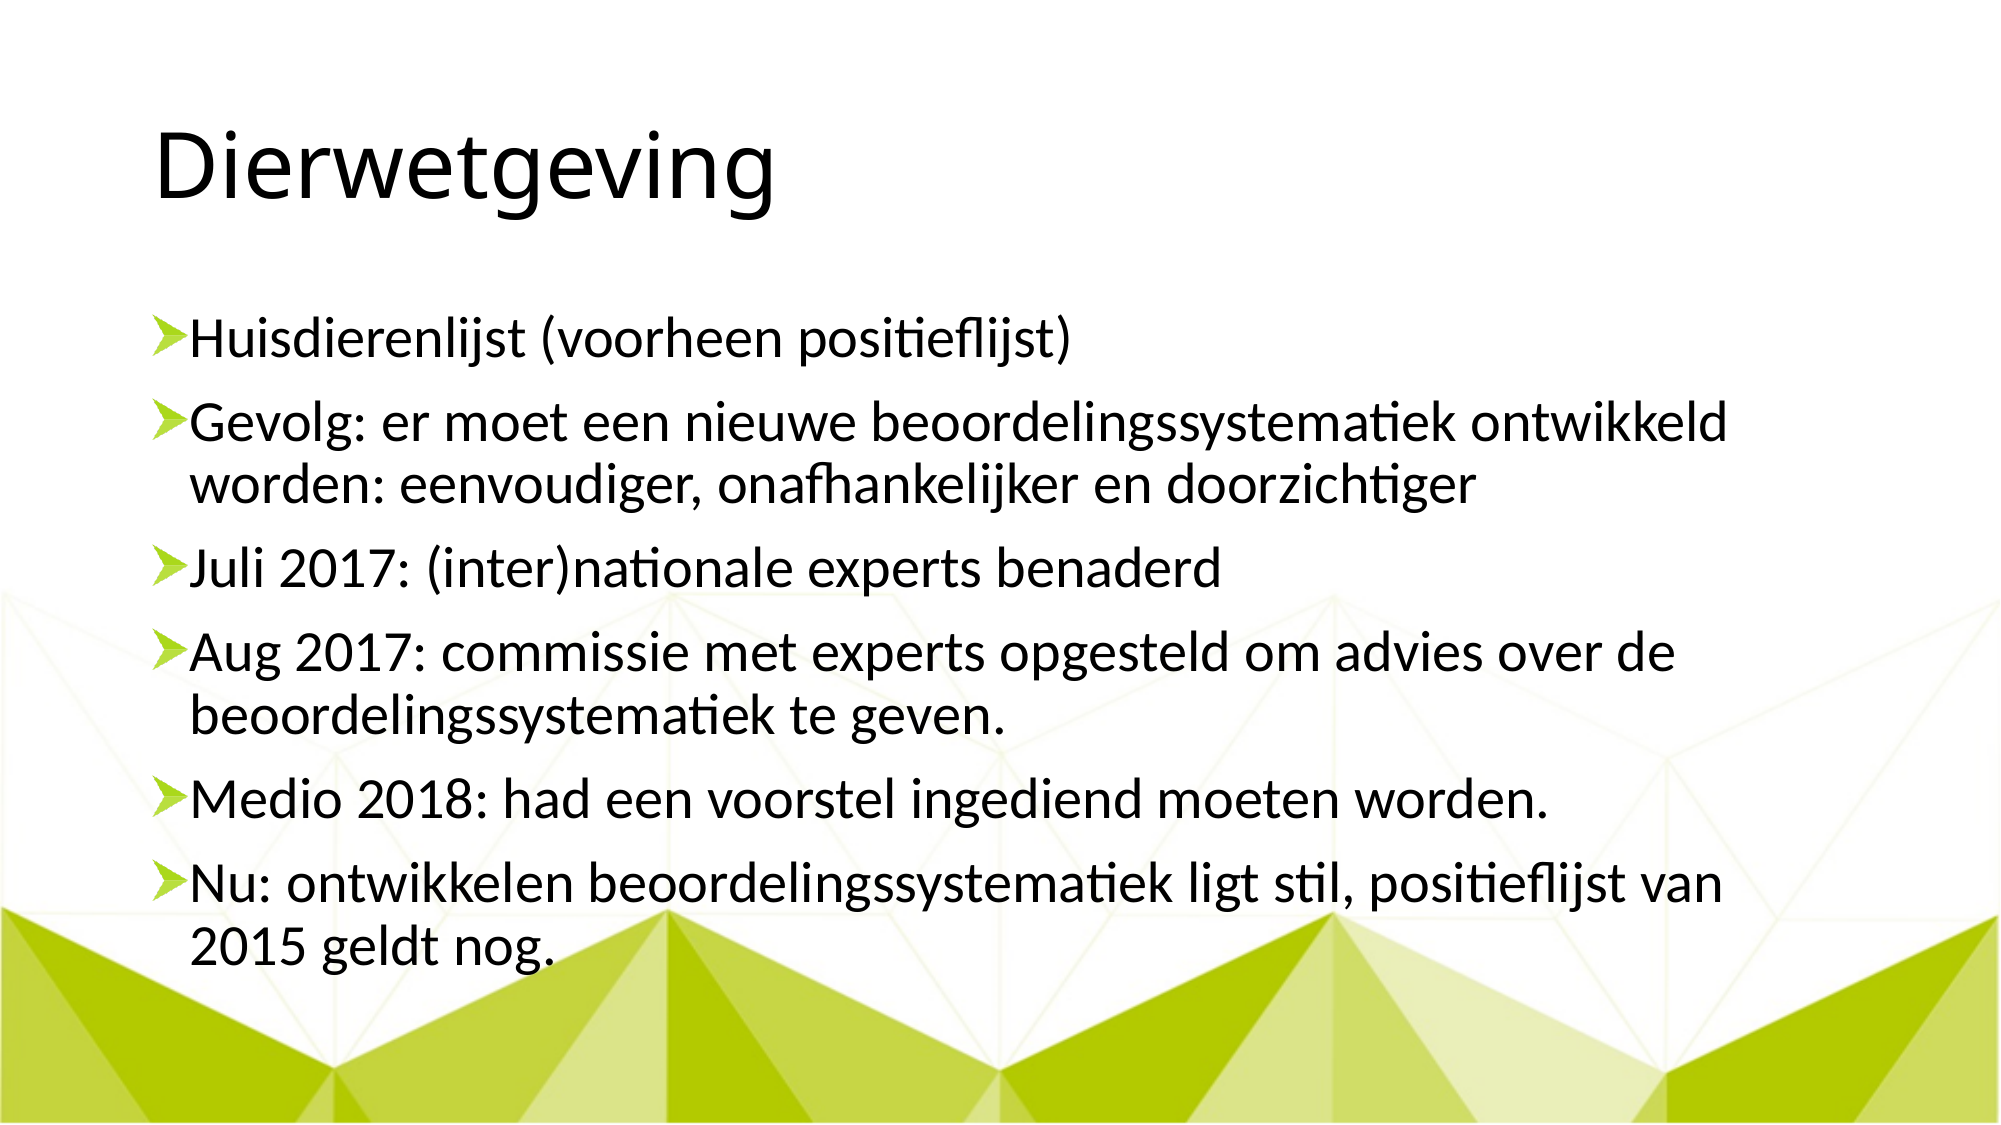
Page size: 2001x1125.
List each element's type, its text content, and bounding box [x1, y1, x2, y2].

title Dierwetgeving [137, 59, 1863, 278]
list Huisdierenlijst (voorheen positieflijst) Gevolg: er moet een nieuwe beoordelingssystematiek ontwikkeld worden: eenvoudiger, onafhankelijker en doorzichtiger Juli 2017: (inter)nationale experts benaderd Aug 2017: commissie met experts opgesteld om advies over de beoordelingssystematiek te geven. Medio 2018: had een voorstel ingediend moeten worden. Nu: ontwikkelen beoordelingssystematiek ligt stil, positieflijst van 2015 geldt nog. [137, 299, 1863, 1014]
picture [0, 0, 2001, 1125]
